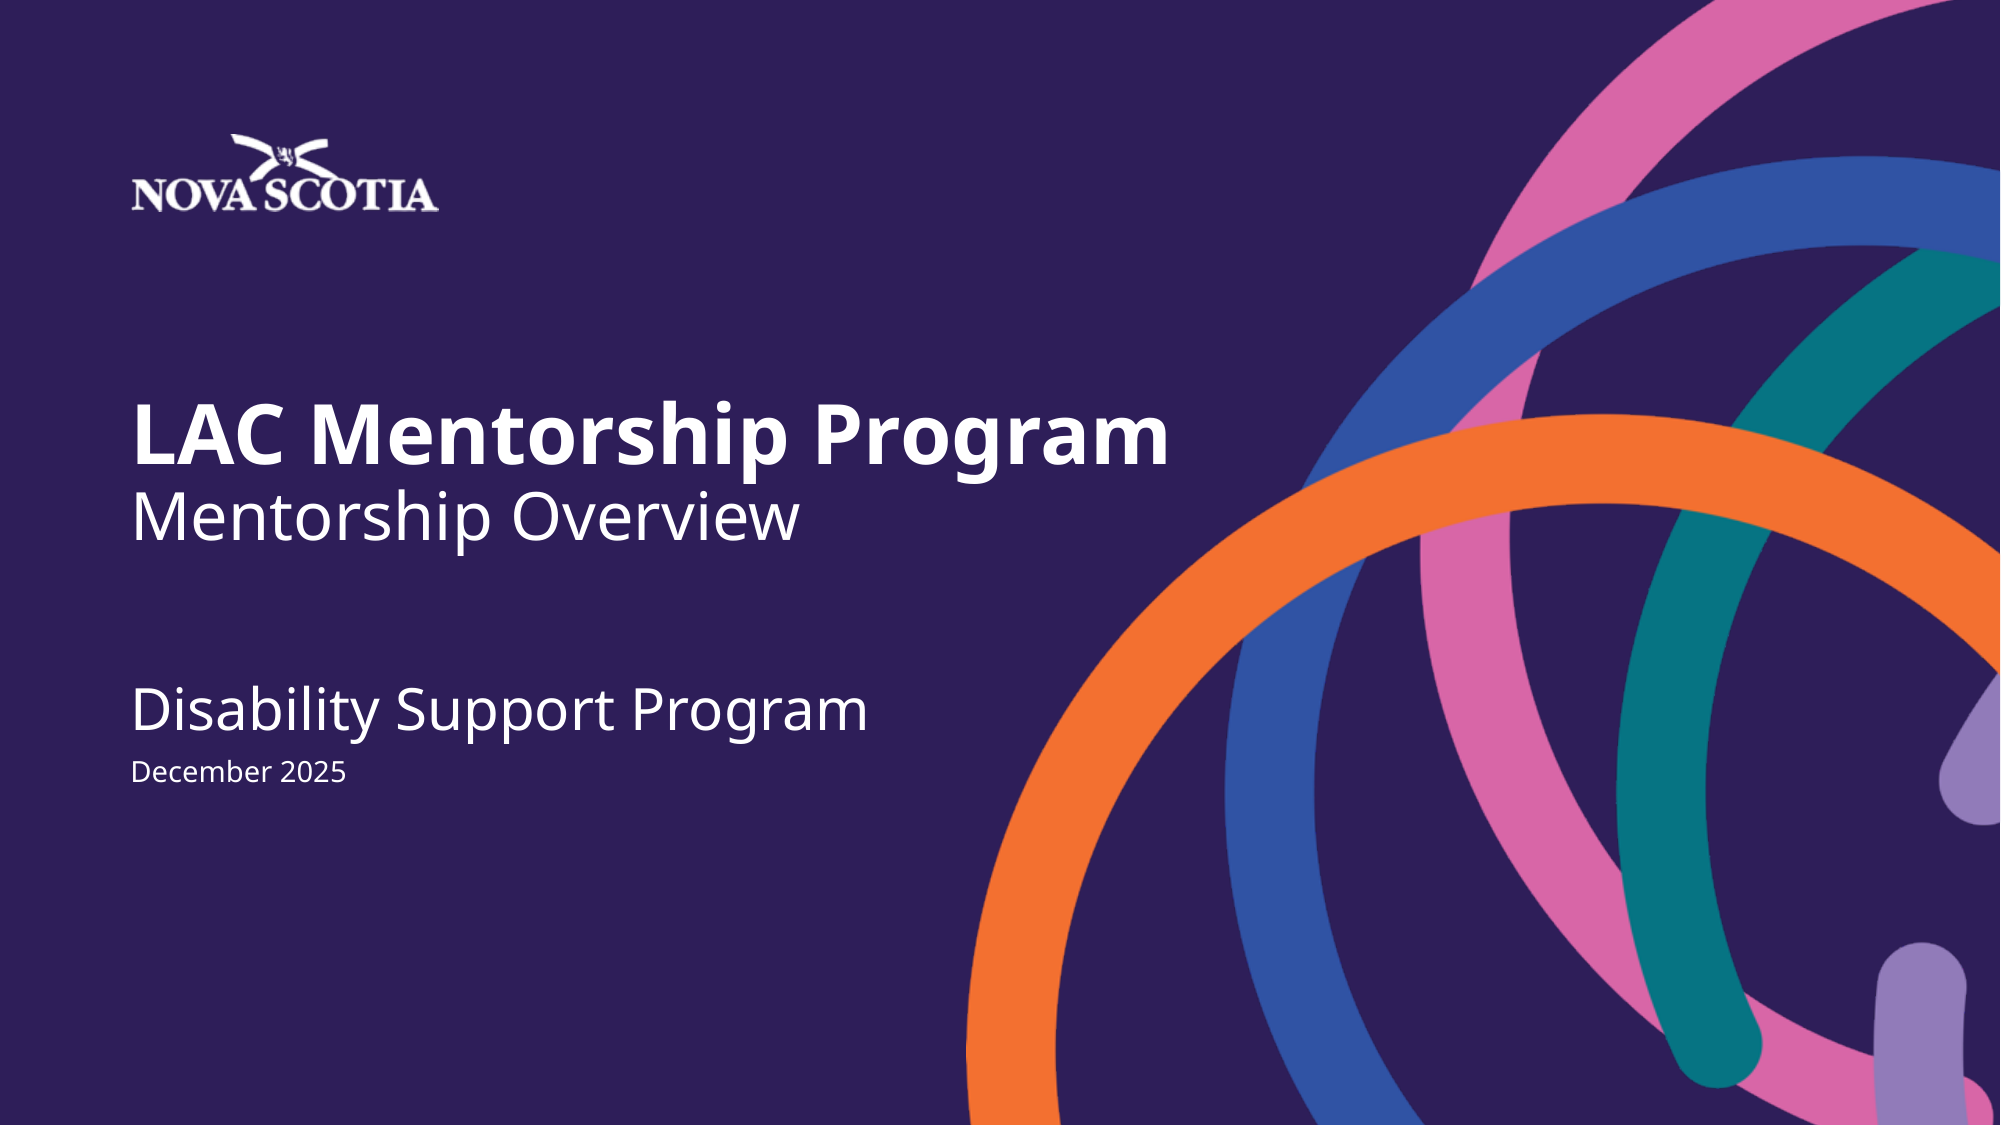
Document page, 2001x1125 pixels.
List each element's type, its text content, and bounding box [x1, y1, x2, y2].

picture [966, 0, 2001, 1125]
text_box Disability Support Program [115, 644, 974, 751]
title LAC Mentorship Program Mentorship Overview [115, 170, 1276, 563]
picture [131, 134, 439, 170]
text_box December 2025 [115, 750, 929, 791]
